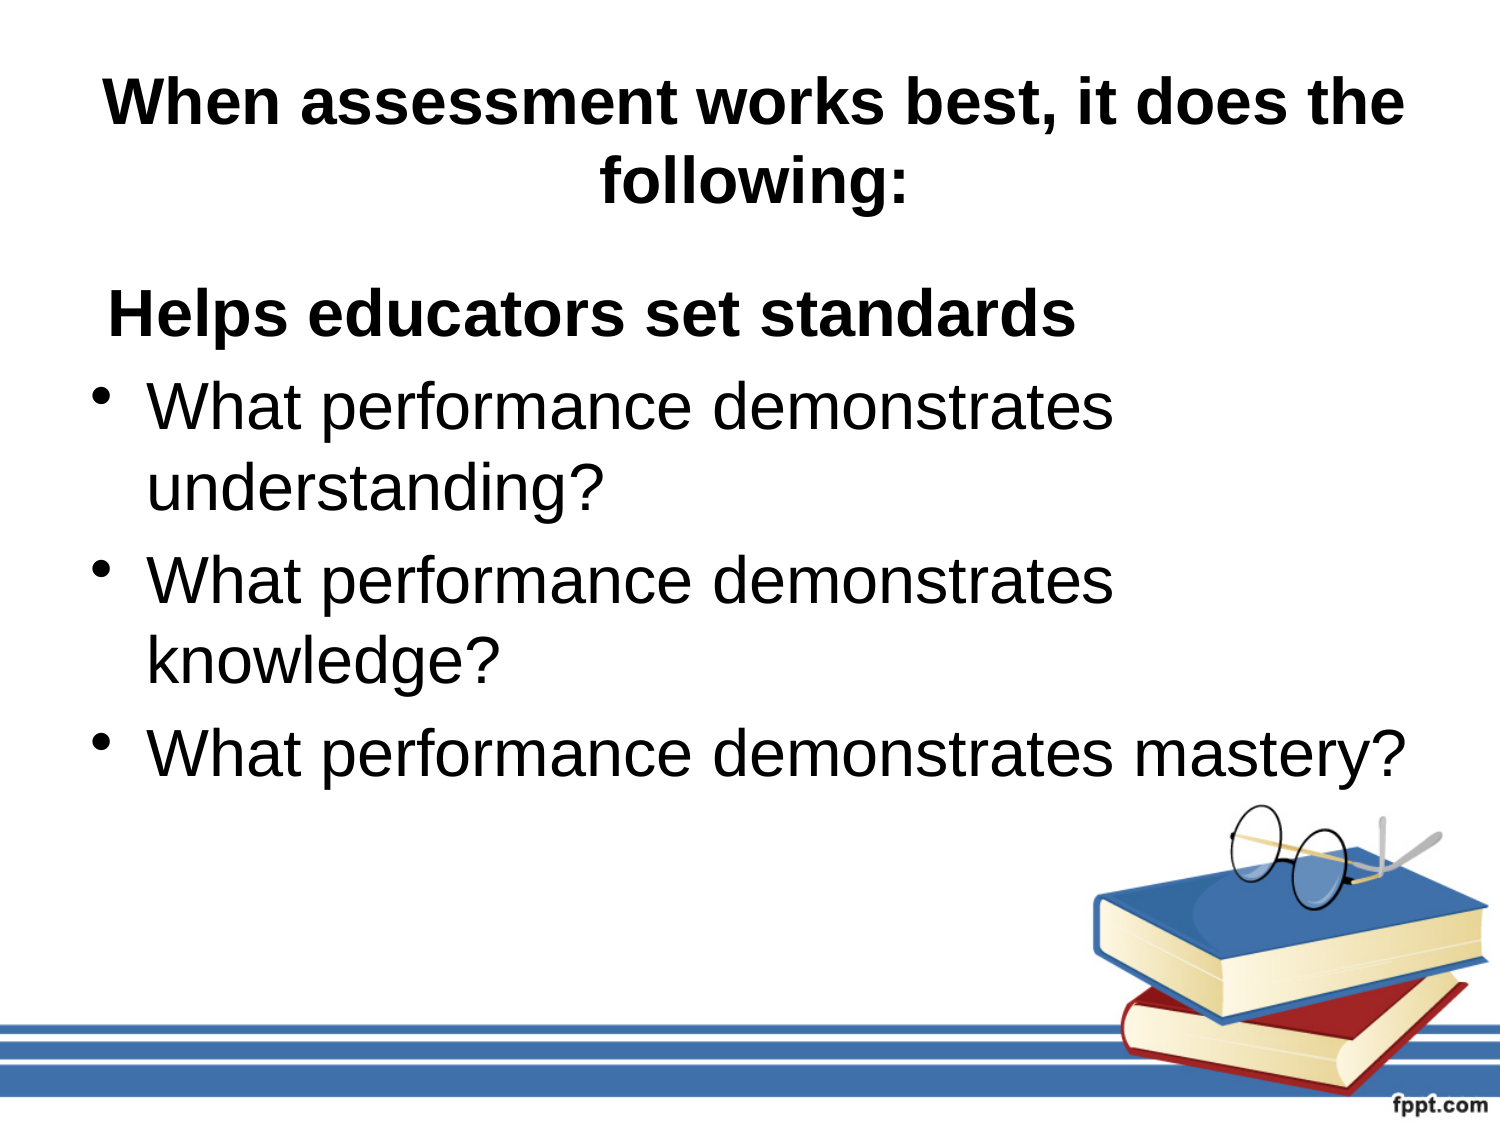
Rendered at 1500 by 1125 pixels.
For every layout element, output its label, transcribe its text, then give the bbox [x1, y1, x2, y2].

picture [0, 0, 1500, 1125]
list Helps educators set standards What performance demonstrates understanding? What performance demonstrates knowledge? What performance demonstrates mastery? [75, 262, 1425, 1005]
title When assessment works best, it does the following: [80, 50, 1431, 225]
